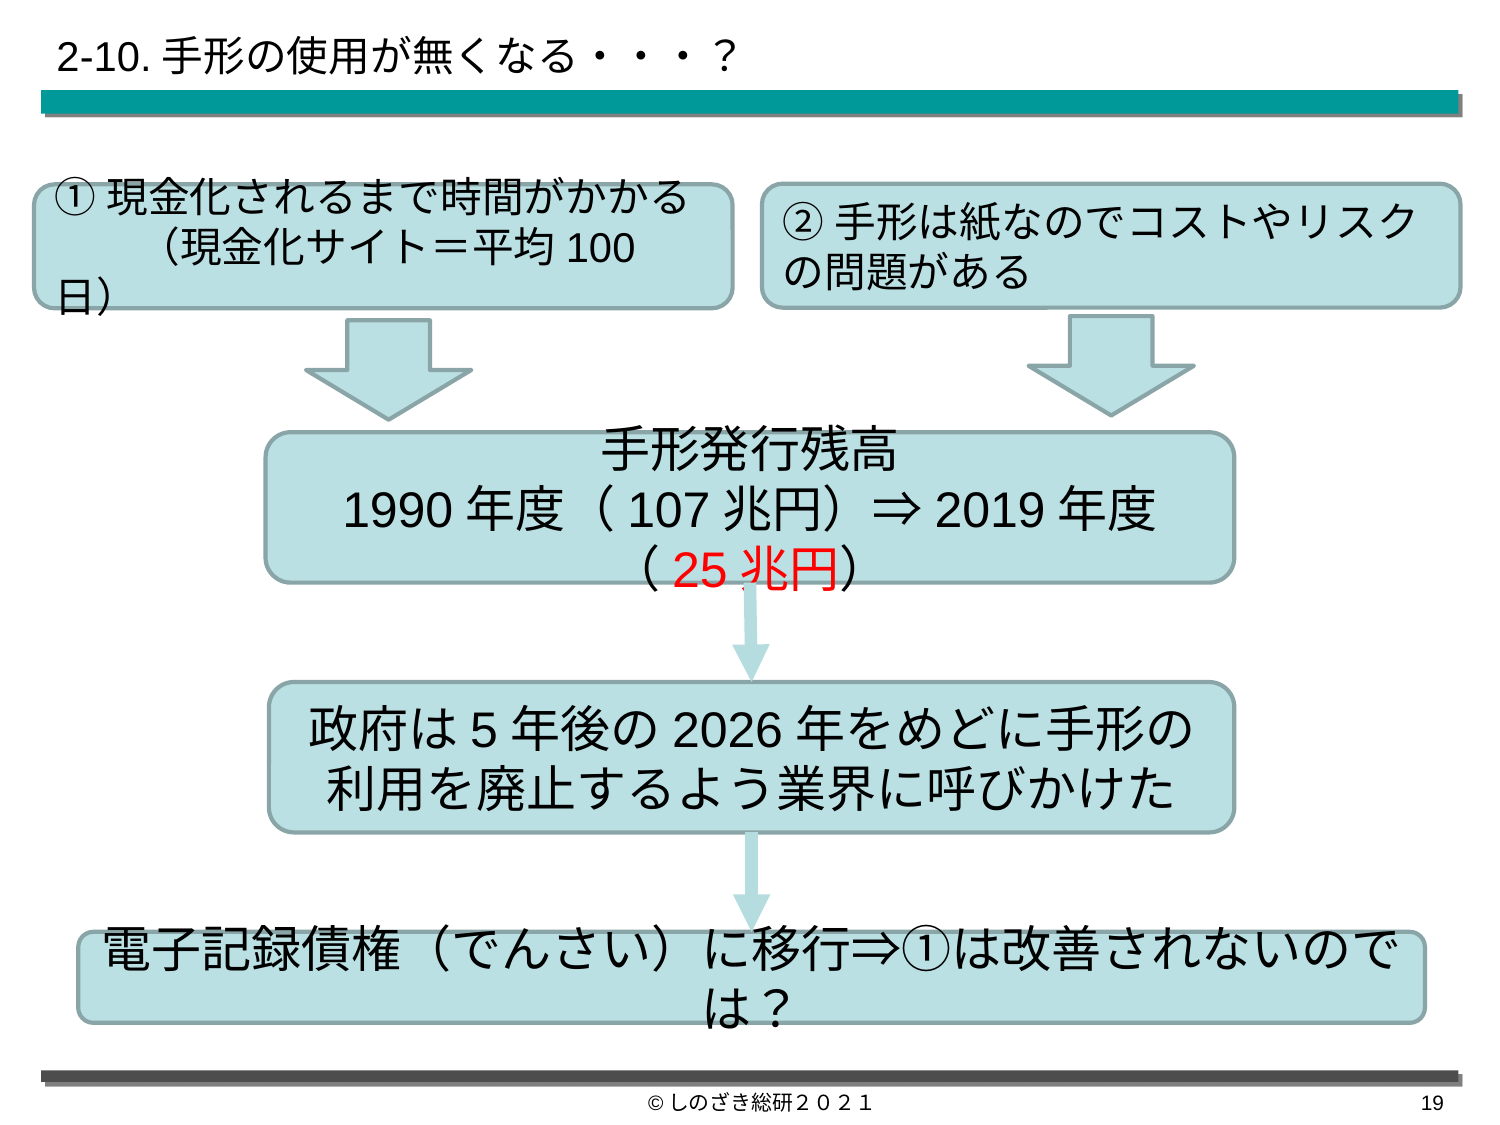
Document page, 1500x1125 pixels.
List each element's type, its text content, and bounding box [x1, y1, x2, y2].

text_box [303, 318, 474, 422]
text_box ①現金化されるまで時間がかかる （現金化サイト＝平均100日） [31, 182, 735, 311]
text_box 手形発行残高 1990年度（107兆円）⇒2019年度（25兆円） [263, 430, 1237, 585]
footer ©しのざき総研２０２１ [524, 1082, 1000, 1125]
slide_number 18 [1108, 1082, 1459, 1125]
text_box 電子記録債権（でんさい）に移行⇒①は改善されないのでは？ [76, 929, 1428, 1025]
text_box ②手形は紙なのでコストやリスクの問題がある [759, 181, 1463, 310]
table_cell 1月 [746, 679, 753, 686]
title 2-10.手形の使用が無くなる・・・？ [41, 19, 1459, 91]
text_box [1026, 314, 1196, 418]
text_box 政府は5年後の2026年をめどに手形の 利用を廃止するよう業界に呼びかけた [266, 679, 1237, 835]
